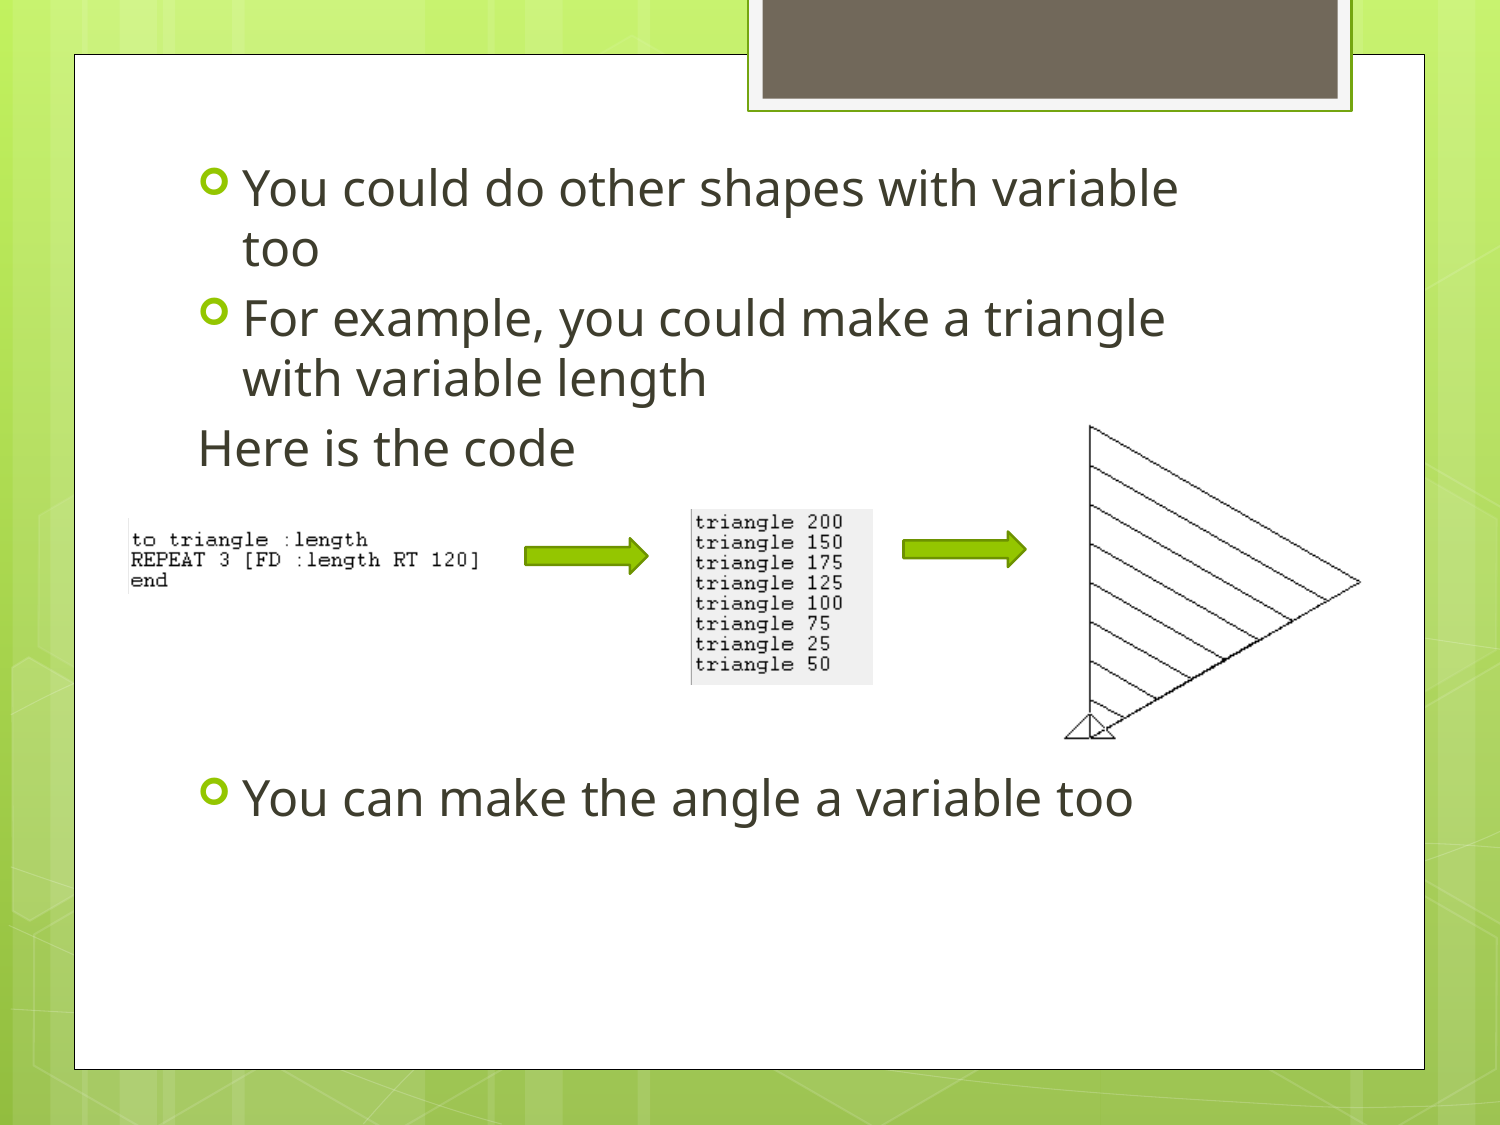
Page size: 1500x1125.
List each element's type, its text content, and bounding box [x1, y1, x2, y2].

picture [690, 509, 874, 685]
list You could do other shapes with variable too For example, you could make a triangle with variable length Here is the code You can make the angle a variable too [171, 149, 1283, 1000]
picture [128, 518, 503, 594]
text_box [524, 537, 649, 575]
picture [1058, 396, 1377, 759]
text_box [902, 530, 1027, 569]
